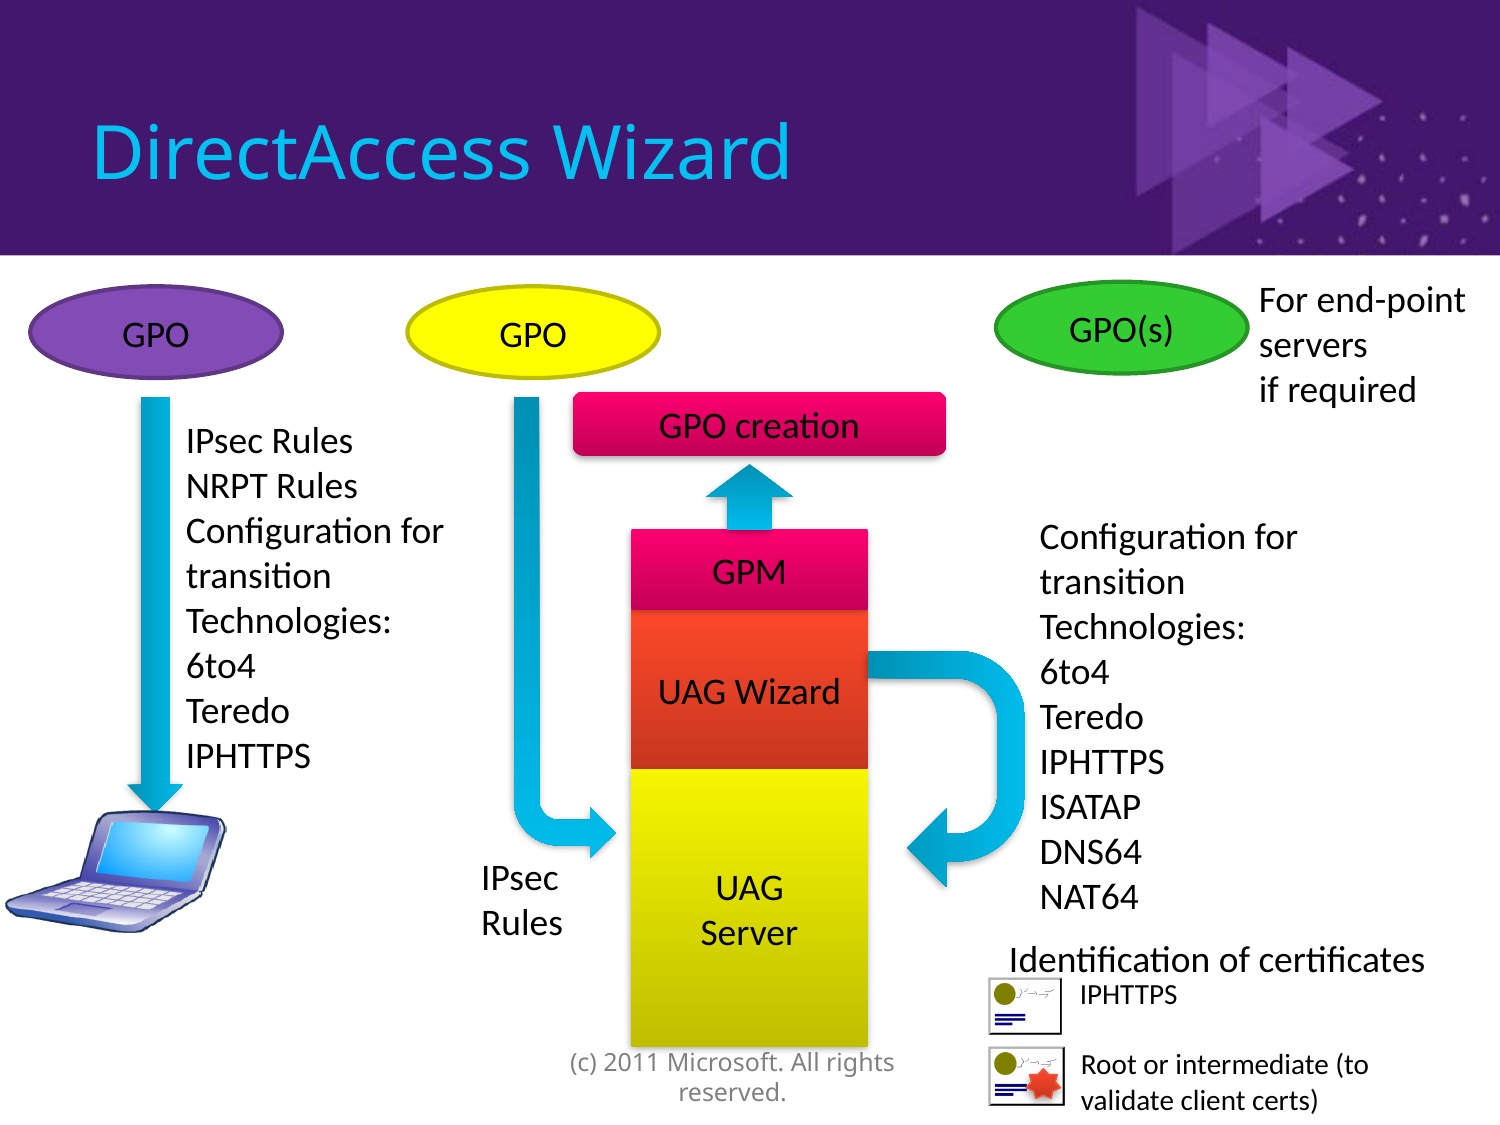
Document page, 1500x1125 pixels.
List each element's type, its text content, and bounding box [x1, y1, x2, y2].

text_box GPO(s) [993, 279, 1243, 376]
text_box GPO [405, 284, 662, 381]
text_box GPM [631, 529, 862, 610]
text_box IPsec Rules [466, 845, 625, 951]
text_box For end-point servers if required [1243, 267, 1500, 417]
text_box IPsec Rules NRPT Rules Configuration for transition Technologies: 6to4 Teredo IPHTTPS [171, 408, 523, 784]
title DirectAccess Wizard [75, 56, 1425, 244]
text_box GPO creation [572, 391, 947, 456]
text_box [867, 504, 1400, 929]
picture [5, 810, 228, 933]
text_box UAG Server [631, 769, 868, 1047]
text_box [513, 397, 616, 845]
text_box [127, 397, 184, 808]
text_box UAG Wizard [631, 616, 862, 768]
picture [0, 0, 1500, 255]
footer (c) 2011 Microsoft. All rights reserved. [500, 1046, 965, 1107]
text_box [706, 464, 793, 530]
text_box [975, 926, 1459, 1125]
text_box GPO [28, 284, 284, 381]
